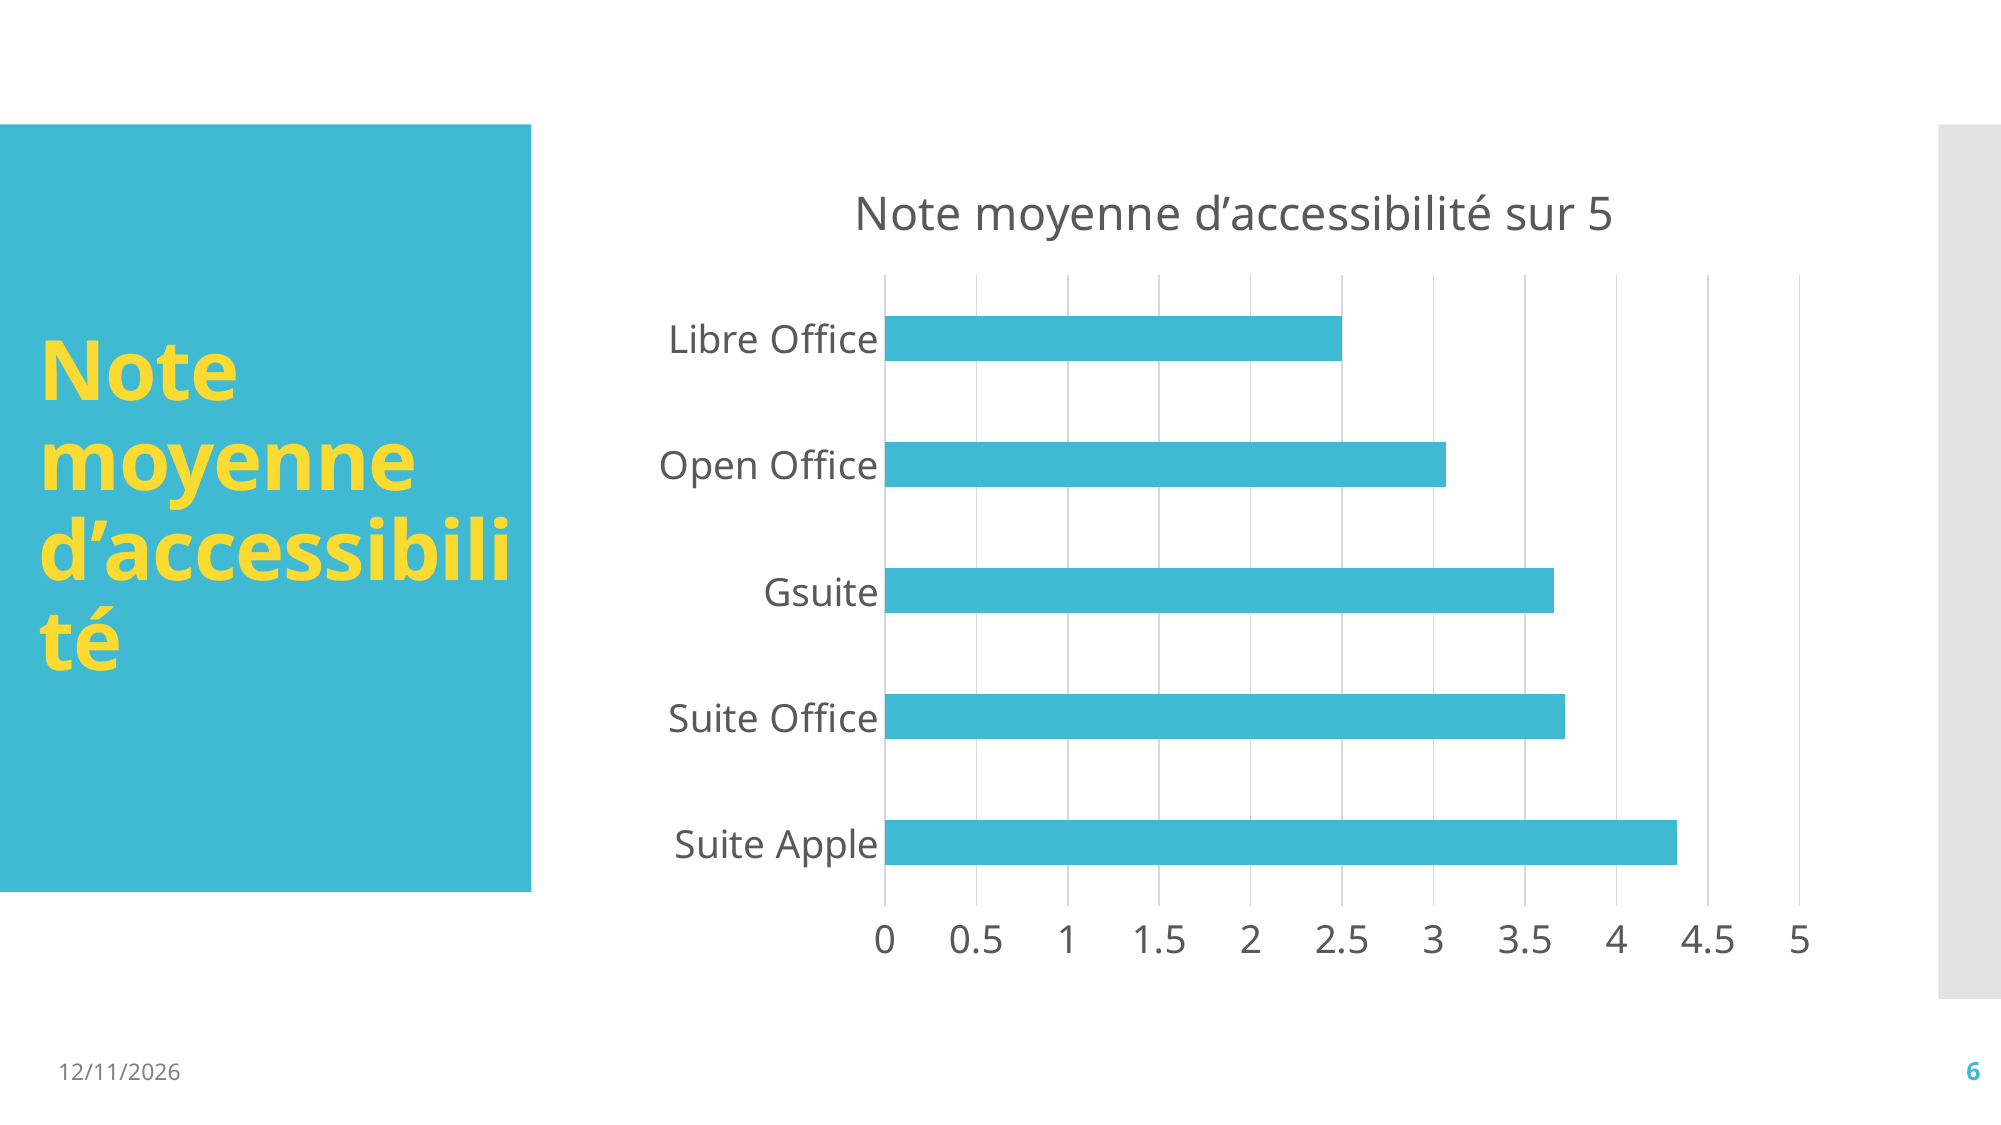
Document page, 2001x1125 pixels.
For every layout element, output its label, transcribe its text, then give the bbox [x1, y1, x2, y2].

chart [634, 141, 1835, 982]
title Note moyenne d’accessibilité [23, 130, 539, 886]
slide_number 6 [1744, 1042, 1996, 1103]
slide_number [43, 1042, 493, 1103]
